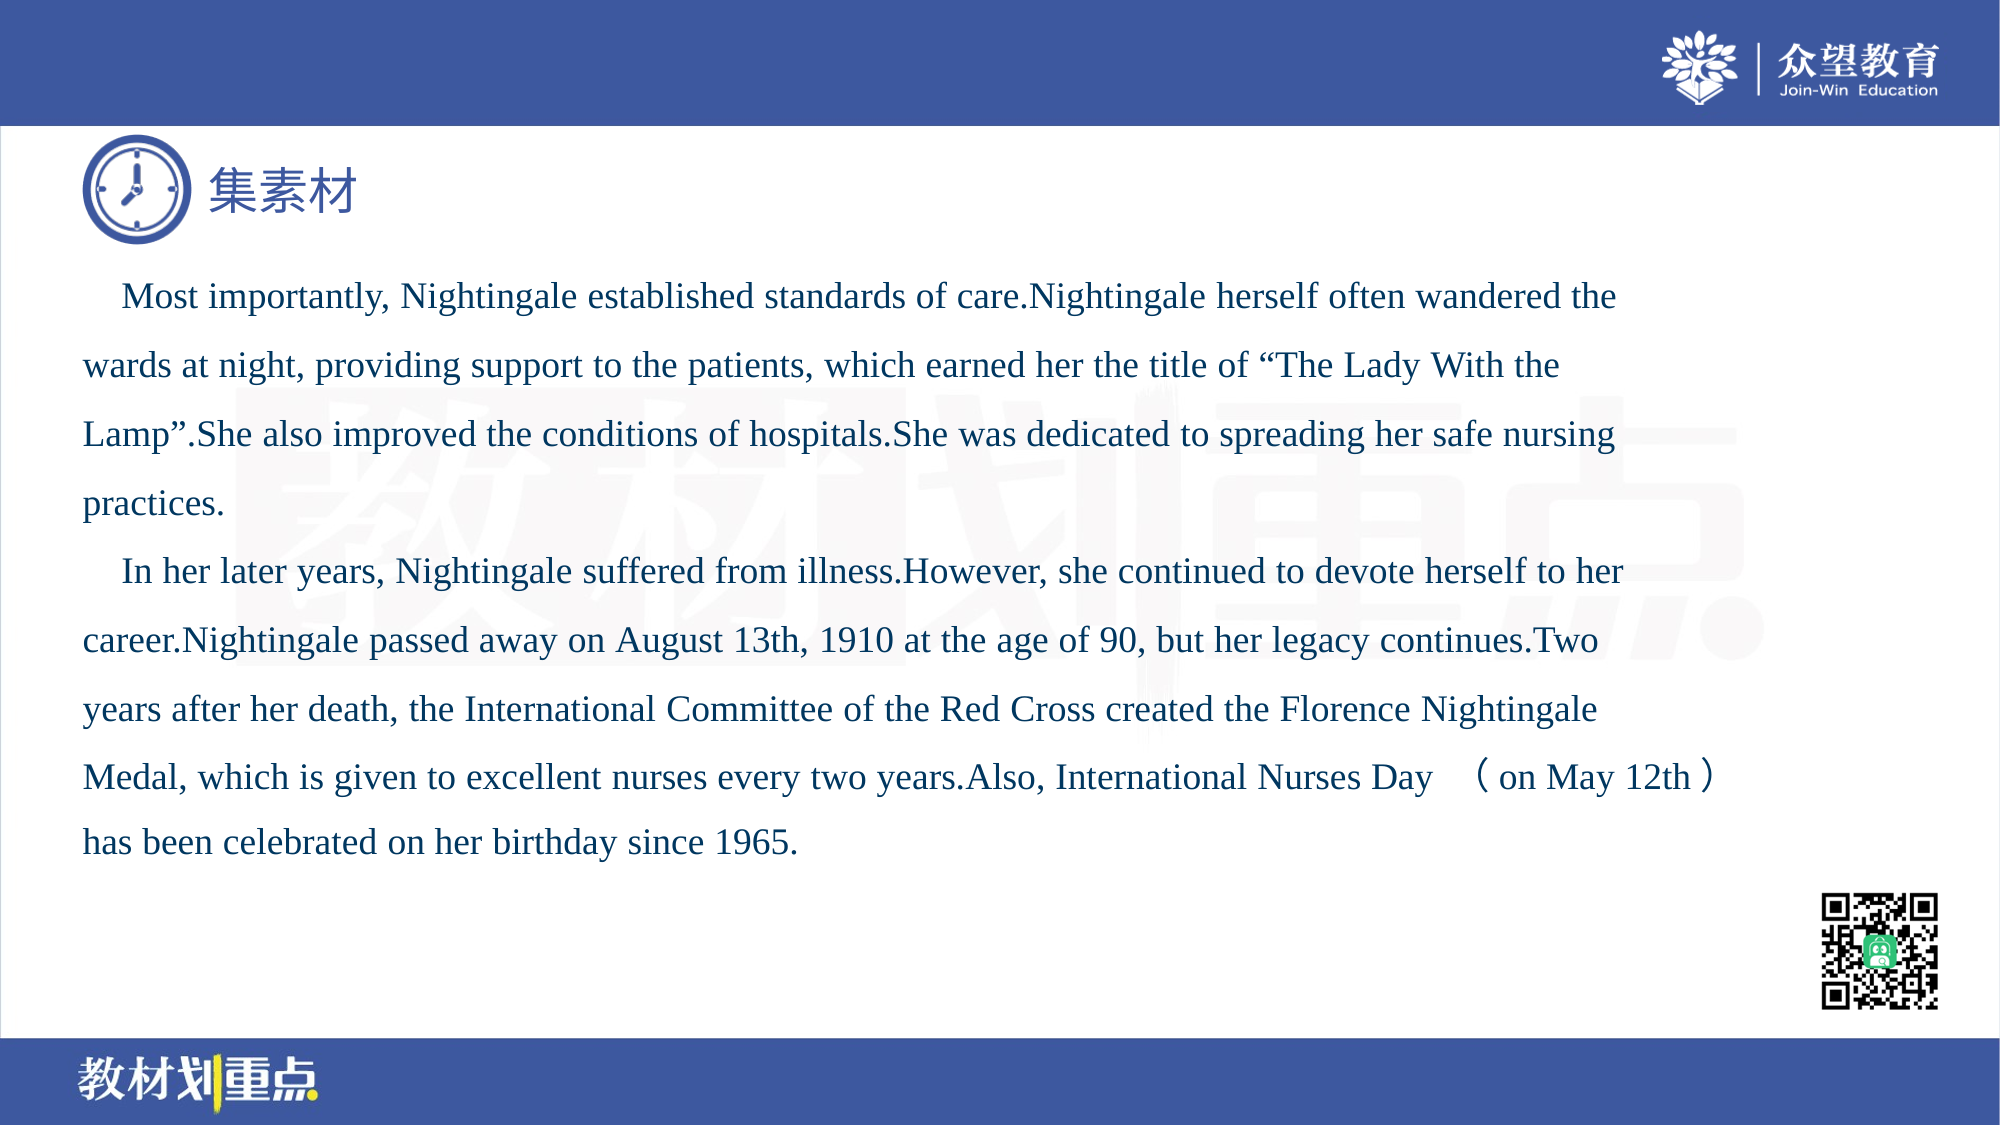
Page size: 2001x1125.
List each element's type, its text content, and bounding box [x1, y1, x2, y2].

text_box Most importantly, Nightingale established standards of care.Nightingale herself often wandered the wards at night, providing support to the patients, which earned her the title of “The Lady With the Lamp”.She also improved the conditions of hospitals.She was dedicated to spreading her safe nursing practices. In her later years, Nightingale suffered from illness.However, she continued to devote herself to her career.Nightingale passed away on August 13th, 1910 at the age of 90, but her legacy continues.Two years after her death, the International Committee of the Red Cross created the Florence Nightingale Medal, which is given to excellent nurses every two years.Also, International Nurses Day （on May 12th） has been celebrated on her birthday since 1965. [82, 247, 1817, 856]
picture [0, 0, 2000, 1125]
